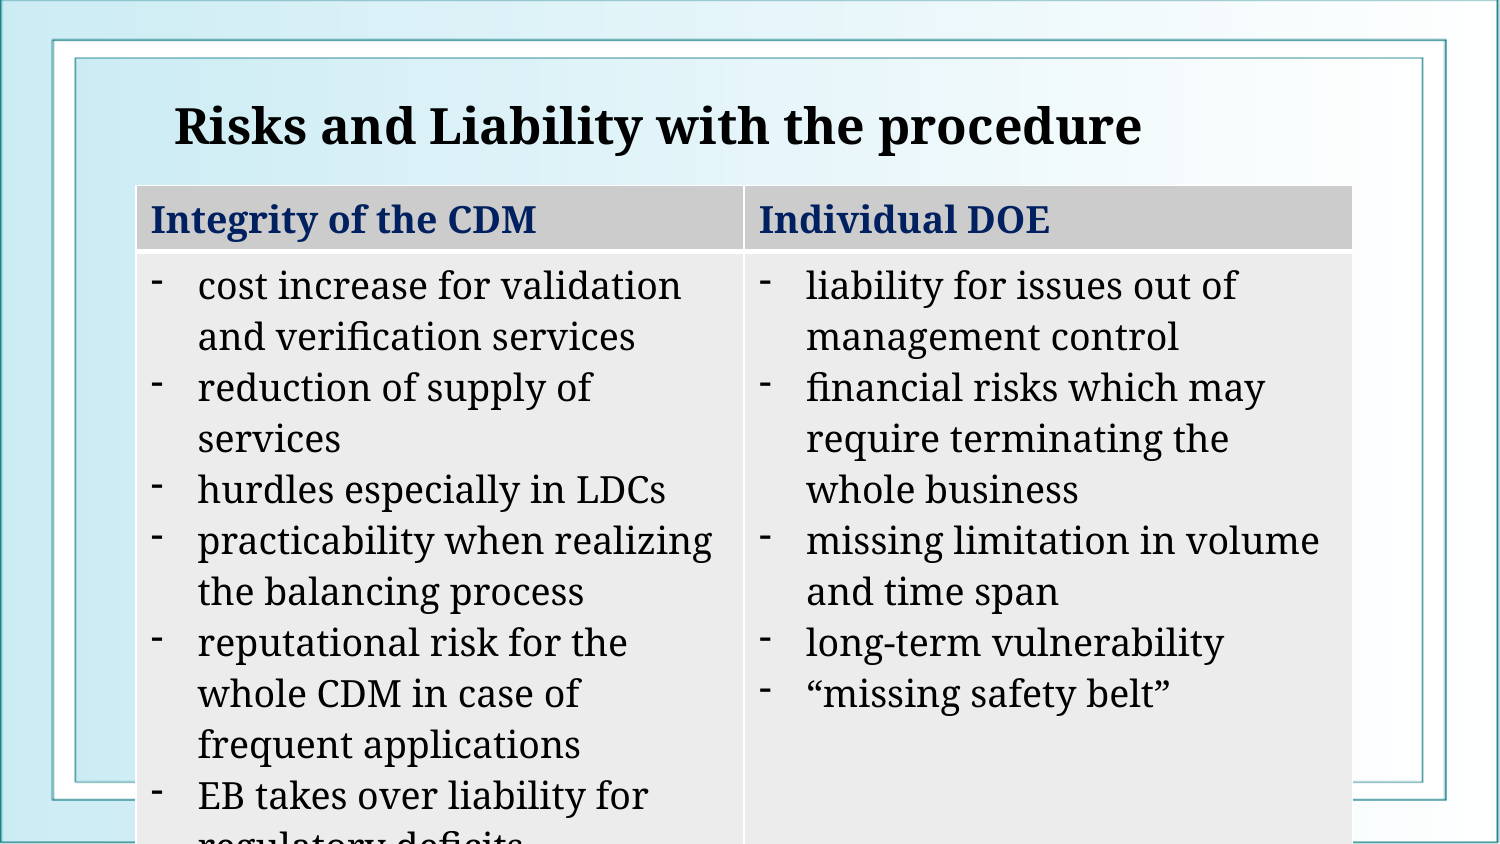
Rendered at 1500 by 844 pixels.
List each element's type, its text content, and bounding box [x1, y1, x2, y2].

table_cell cost increase for validation and verification services reduction of supply of services hurdles especially in LDCs practicability when realizing the balancing process reputational risk for the whole CDM in case of frequent applications EB takes over liability for regulatory deficits [137, 254, 743, 844]
table_header Integrity of the CDM [137, 186, 743, 249]
table_cell liability for issues out of management control financial risks which may require terminating the whole business missing limitation in volume and time span long-term vulnerability “missing safety belt” [745, 254, 1352, 844]
picture [0, 0, 1500, 844]
title Risks and Liability with the procedure [159, 65, 1353, 162]
table_header Individual DOE [745, 186, 1352, 249]
